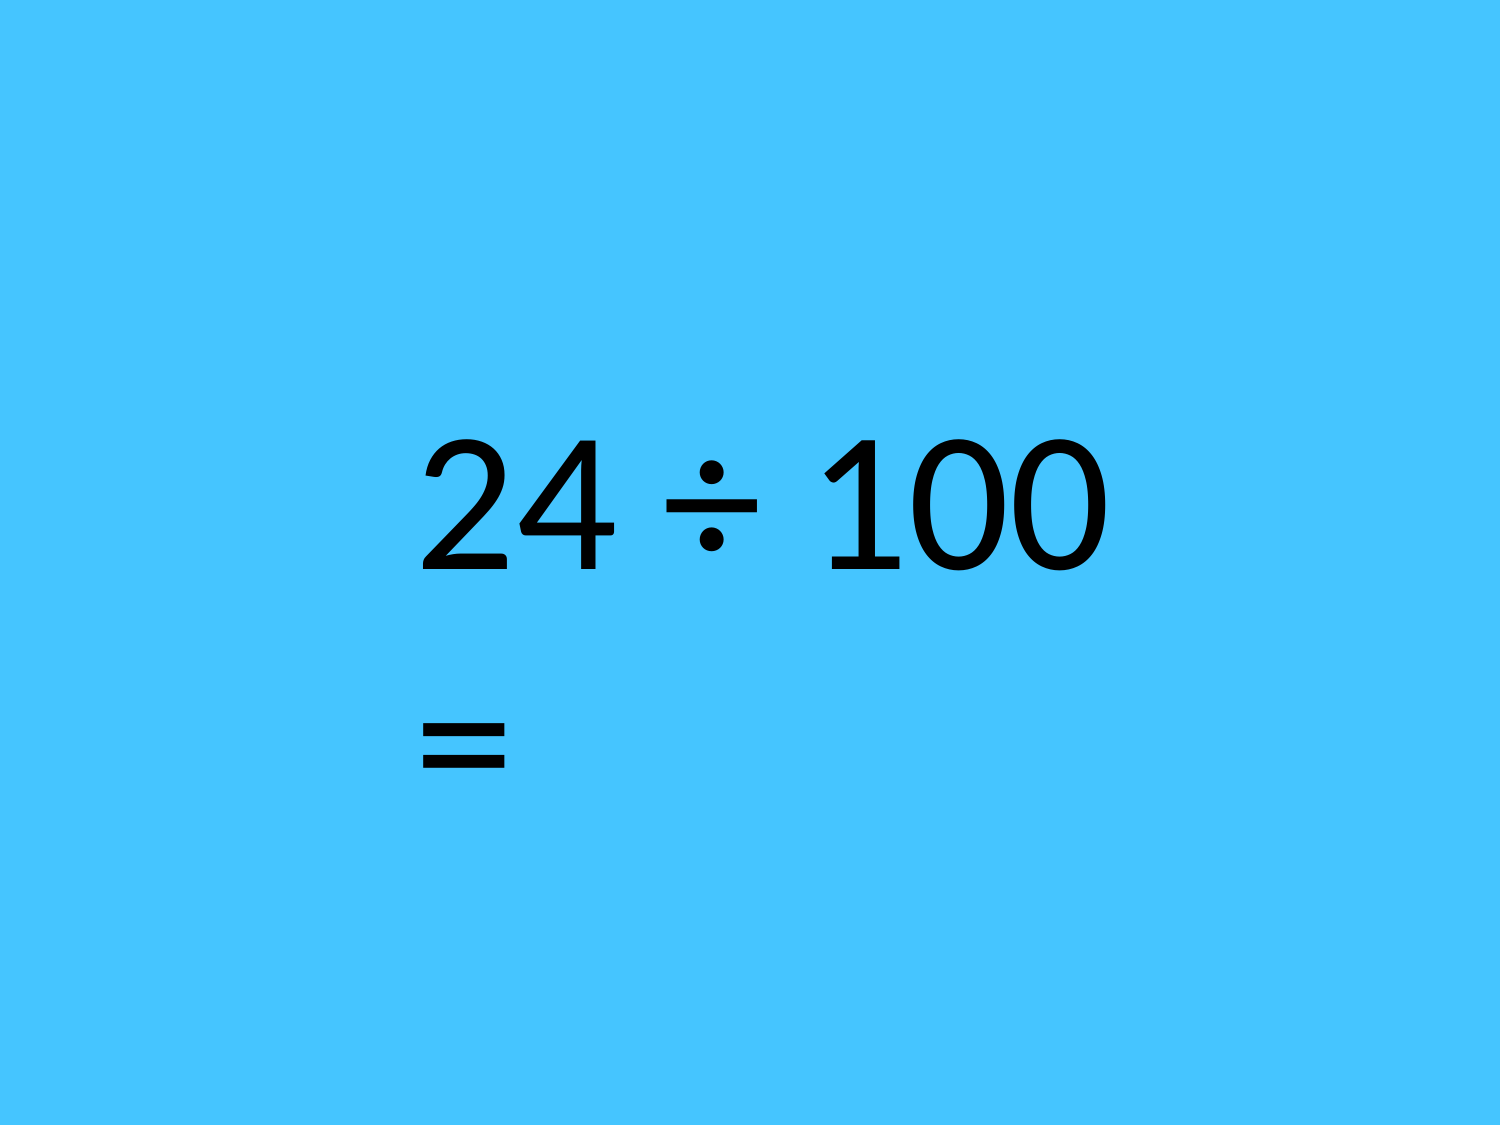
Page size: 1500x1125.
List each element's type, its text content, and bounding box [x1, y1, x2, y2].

text_box 24 ÷ 100 = [399, 362, 1263, 858]
